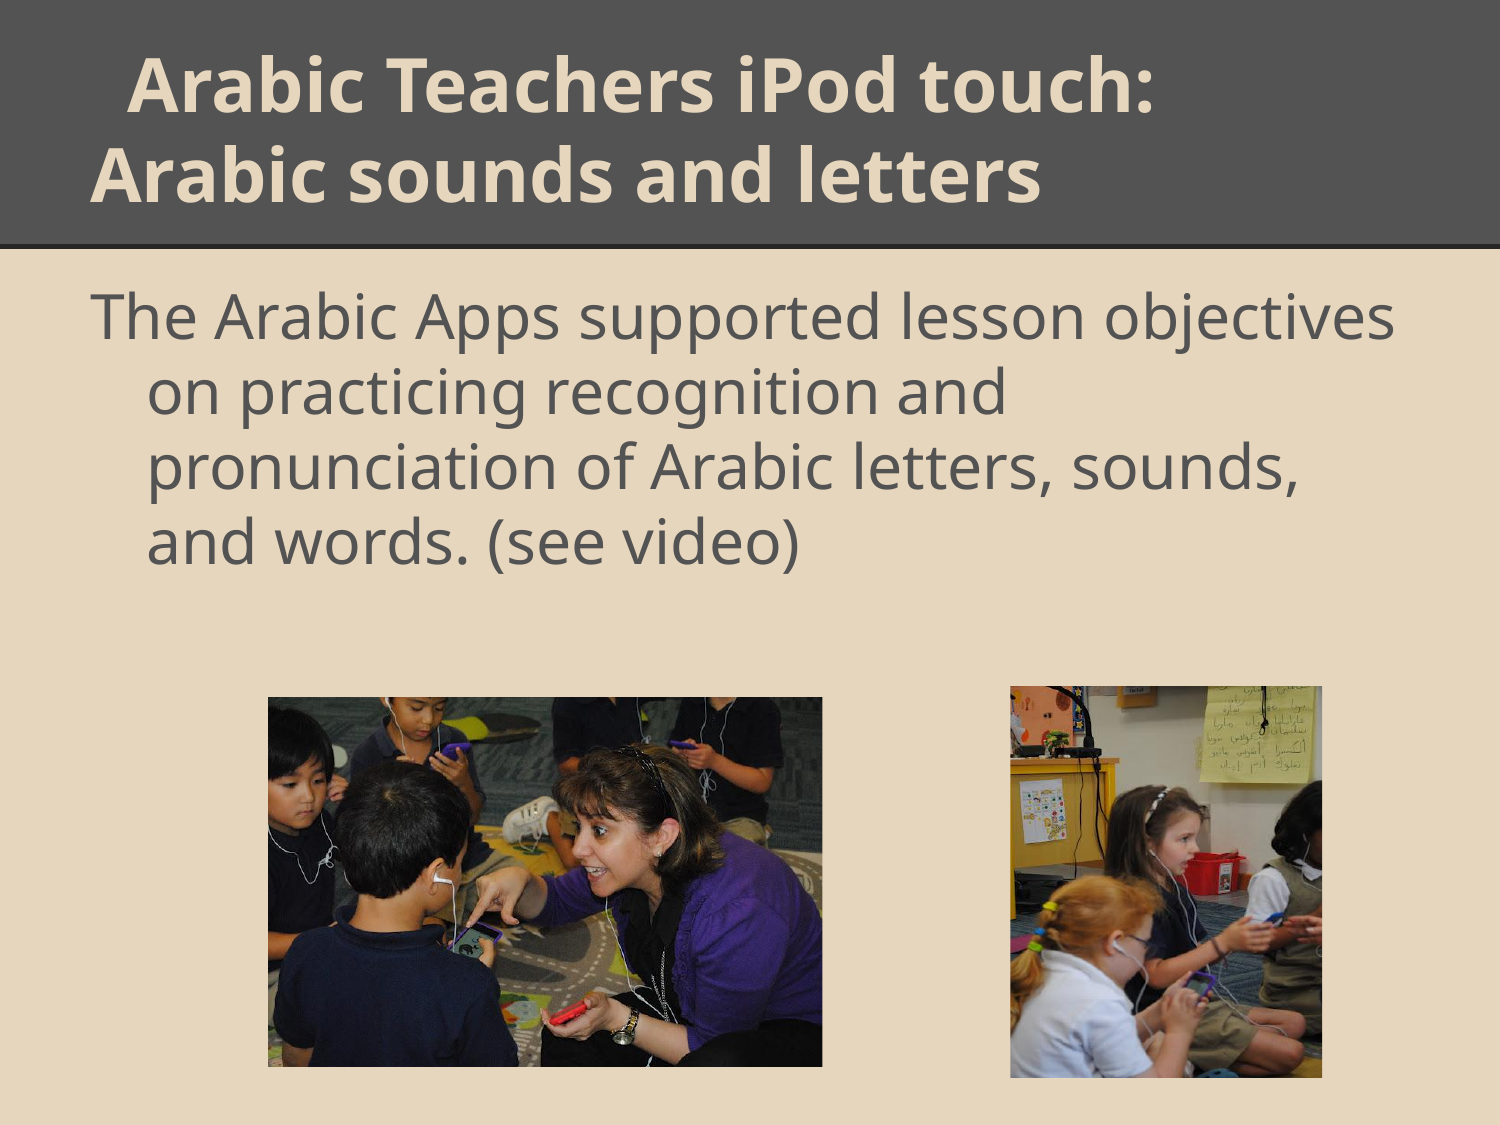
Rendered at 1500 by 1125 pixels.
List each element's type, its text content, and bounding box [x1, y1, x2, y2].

list The Arabic Apps supported lesson objectives on practicing recognition and pronunciation of Arabic letters, sounds, and words. (see video) [75, 262, 1425, 931]
text_box [1010, 686, 1323, 1078]
text_box [268, 697, 823, 1067]
title Arabic Teachers iPod touch: Arabic sounds and letters [75, 14, 1425, 233]
